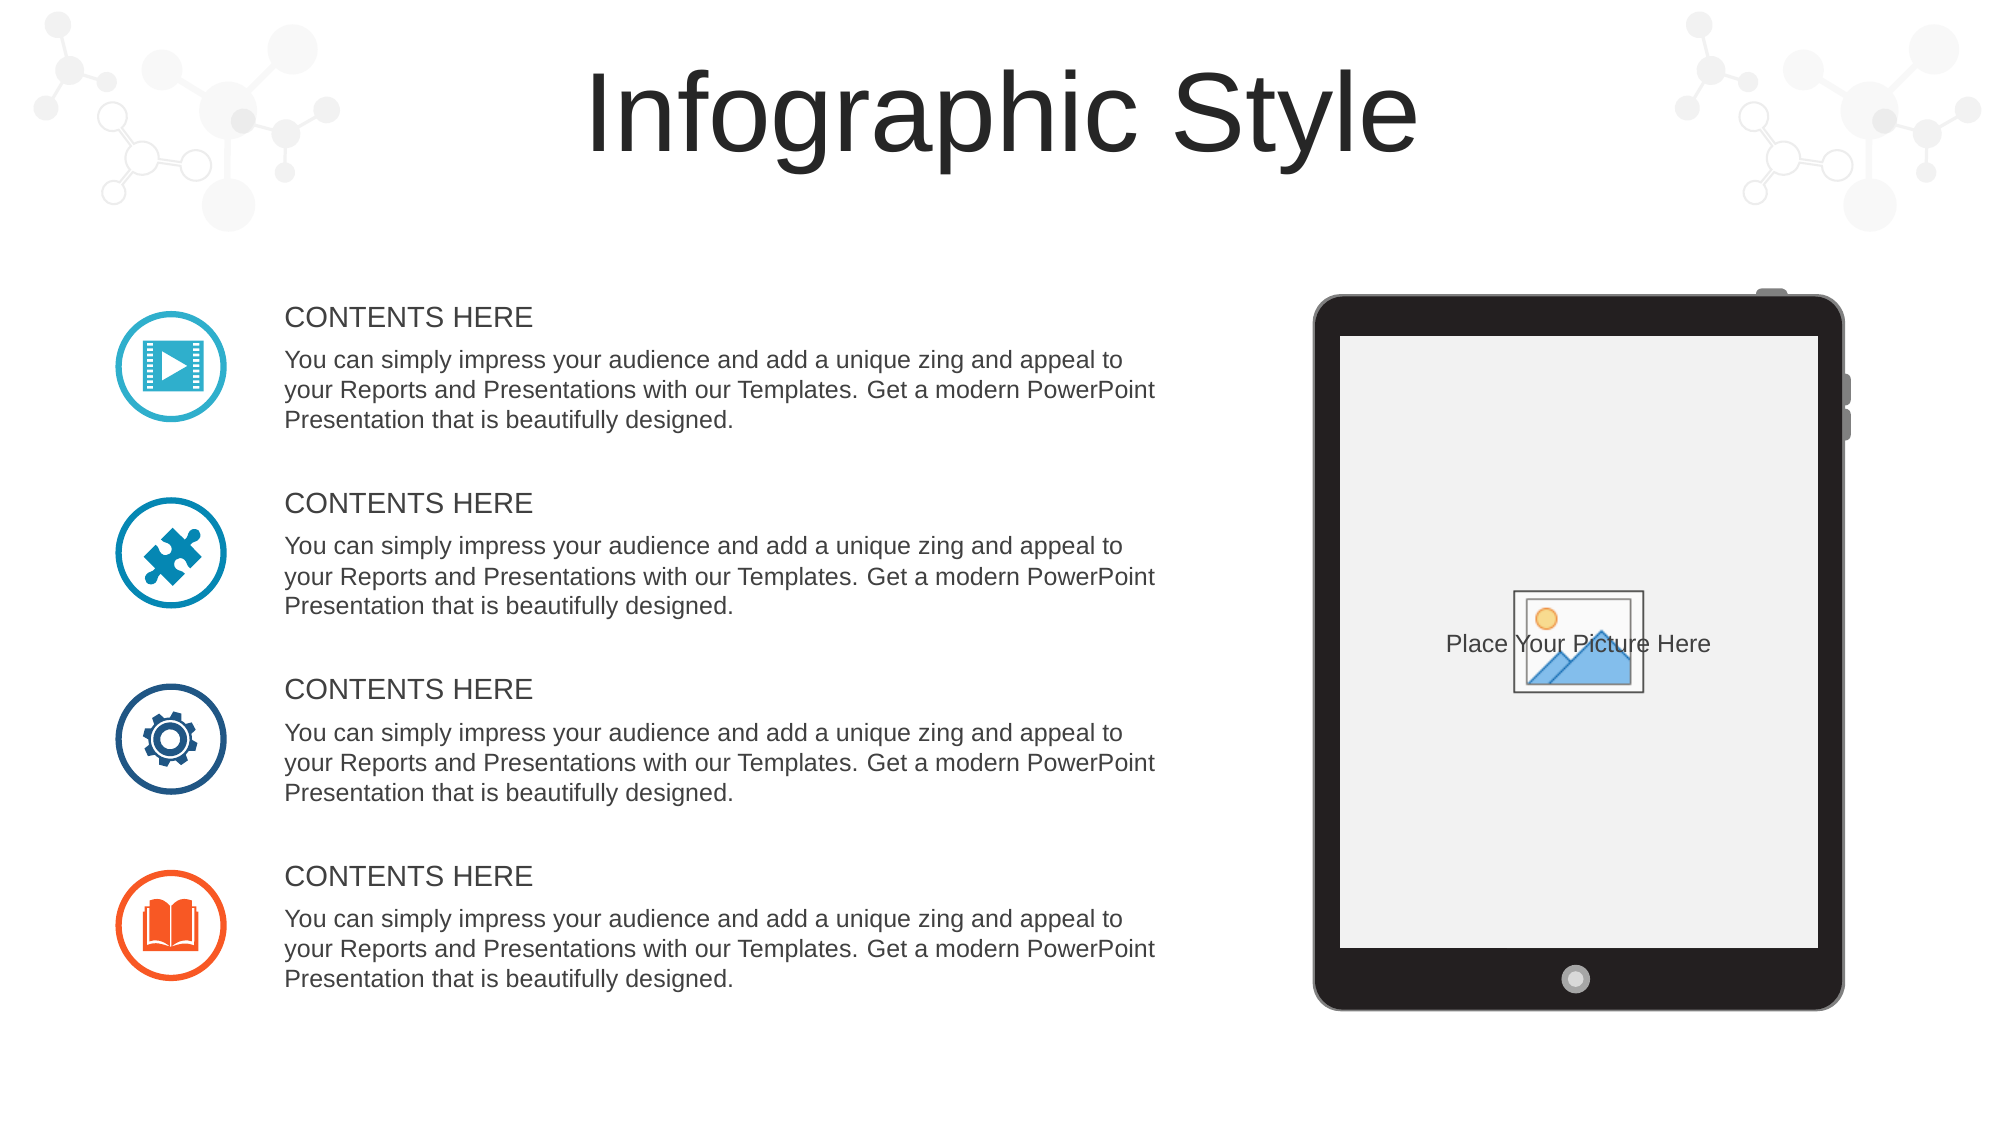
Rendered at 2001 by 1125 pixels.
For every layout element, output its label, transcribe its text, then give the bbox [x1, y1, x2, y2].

text_box [117, 871, 225, 979]
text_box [269, 663, 1194, 815]
text_box [141, 897, 200, 953]
text_box [142, 339, 205, 392]
list Infographic Style [53, 55, 1952, 175]
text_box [269, 477, 1194, 629]
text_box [269, 290, 1194, 443]
picture [1340, 336, 1818, 949]
text_box [117, 685, 225, 793]
text_box [141, 710, 199, 768]
text_box [117, 313, 225, 421]
text_box [117, 499, 225, 607]
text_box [269, 849, 1194, 1002]
text_box [142, 526, 204, 588]
